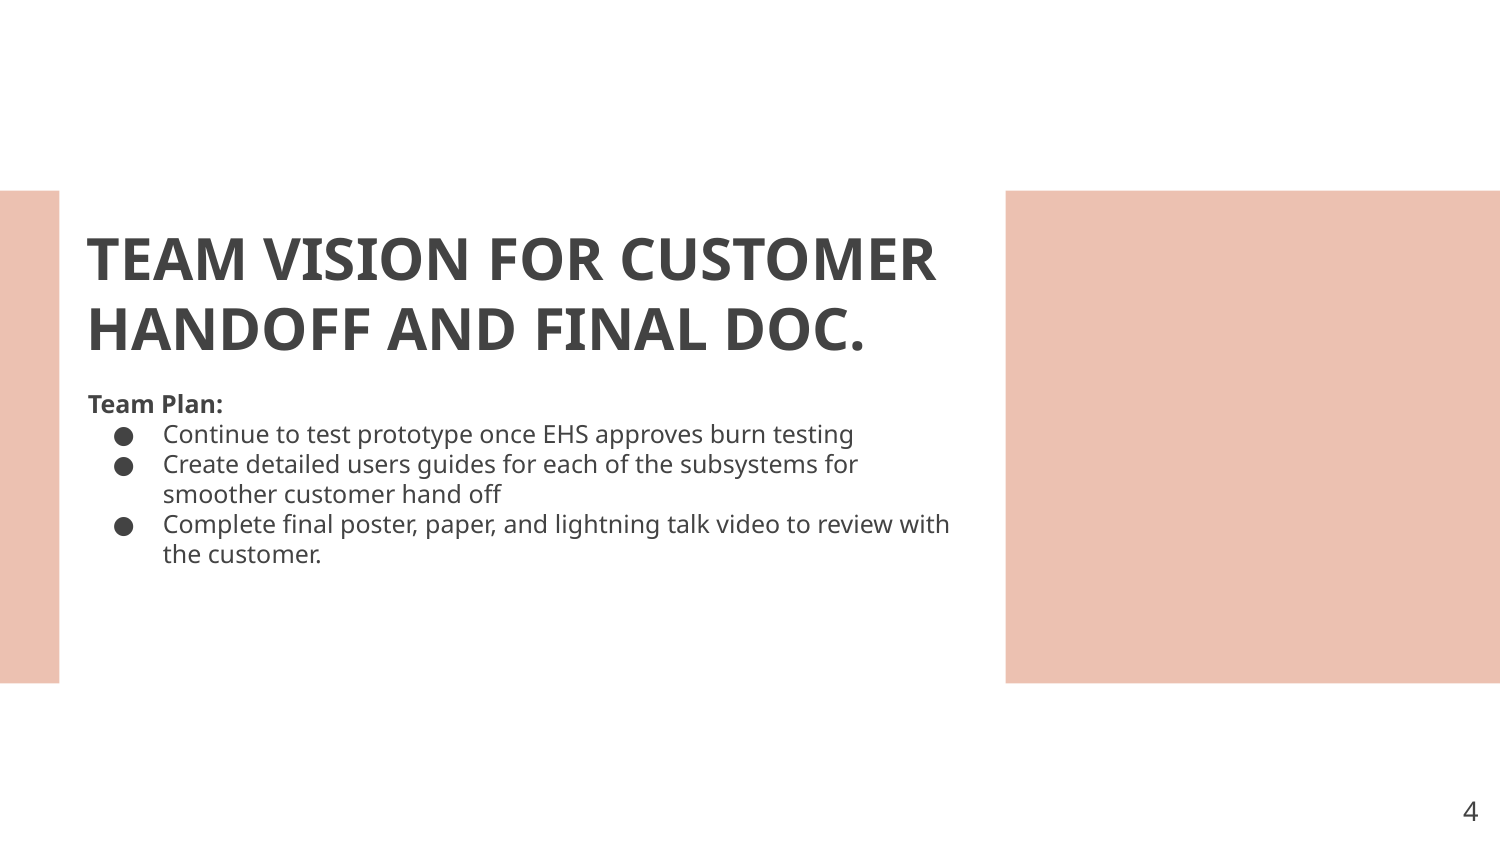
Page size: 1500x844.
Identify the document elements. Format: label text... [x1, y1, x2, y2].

title TEAM VISION FOR CUSTOMER HANDOFF AND FINAL DOC. [71, 190, 1006, 395]
text_box [0, 190, 60, 684]
text_box [1005, 190, 1500, 684]
subtitle Team Plan: Continue to test prototype once EHS approves burn testing Create detailed users guides for each of the subsystems for smoother customer hand off Complete final poster, paper, and lightning talk video to review with the customer. [72, 395, 989, 684]
slide_number ‹#› [1403, 779, 1494, 844]
